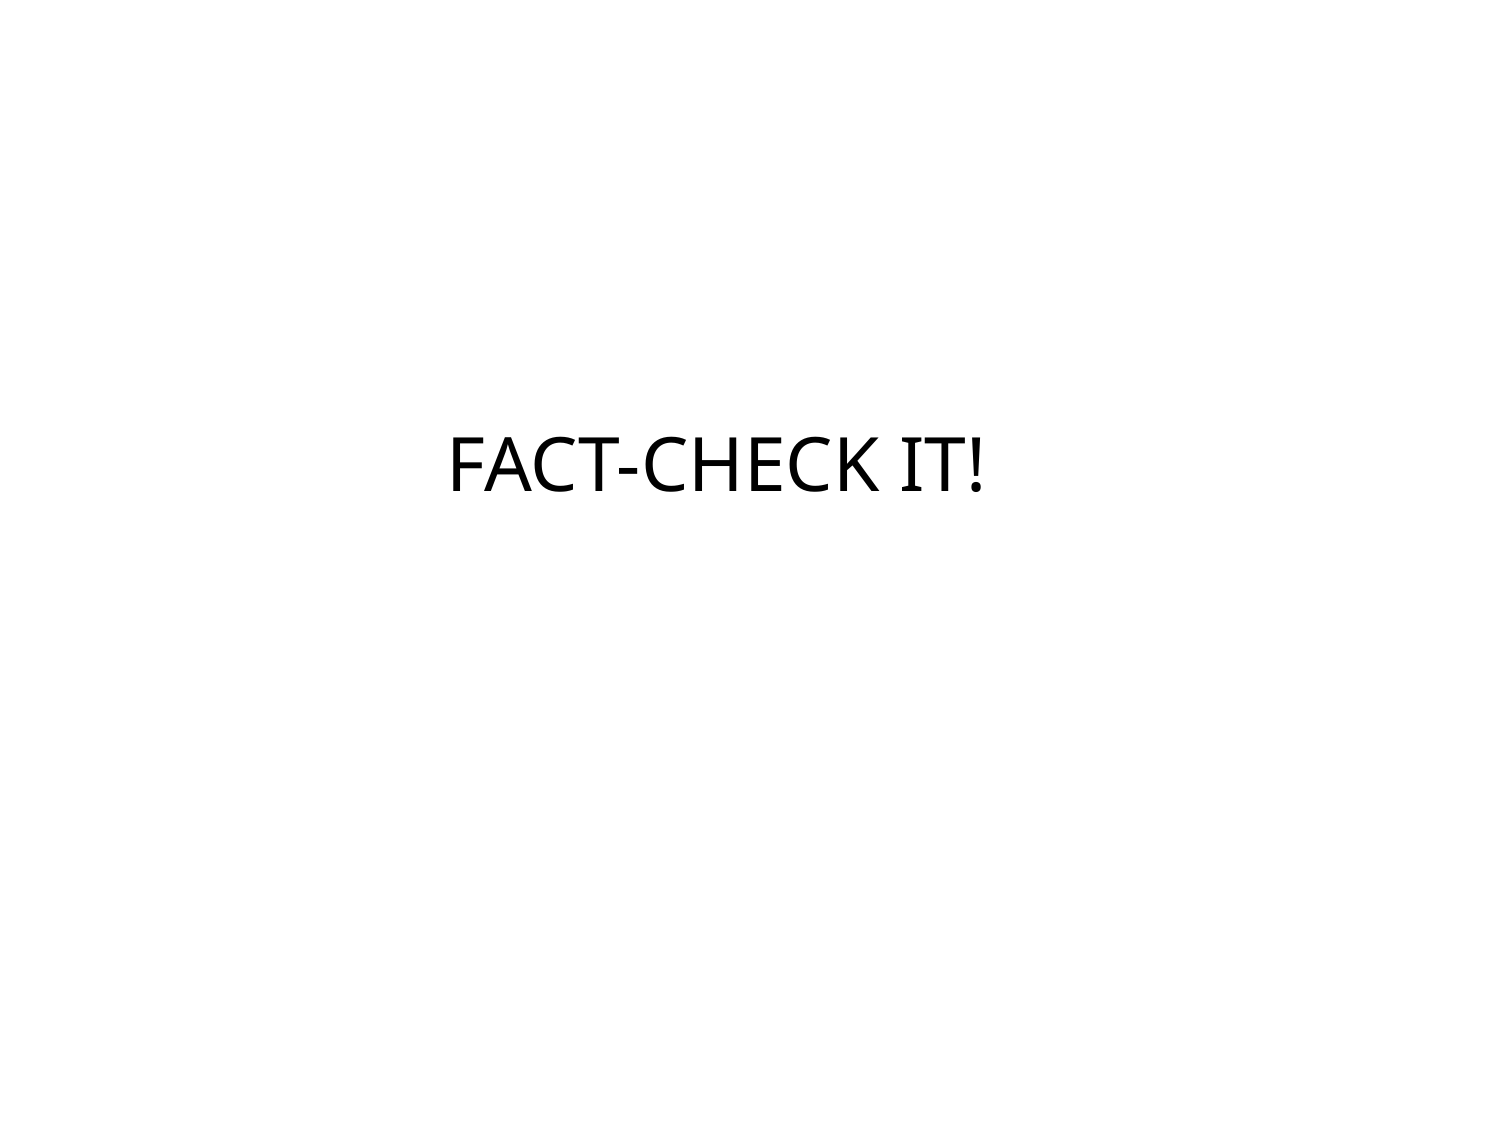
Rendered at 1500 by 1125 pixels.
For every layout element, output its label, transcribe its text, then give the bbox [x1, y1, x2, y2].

text_box FACT-CHECK IT! [392, 408, 1042, 514]
